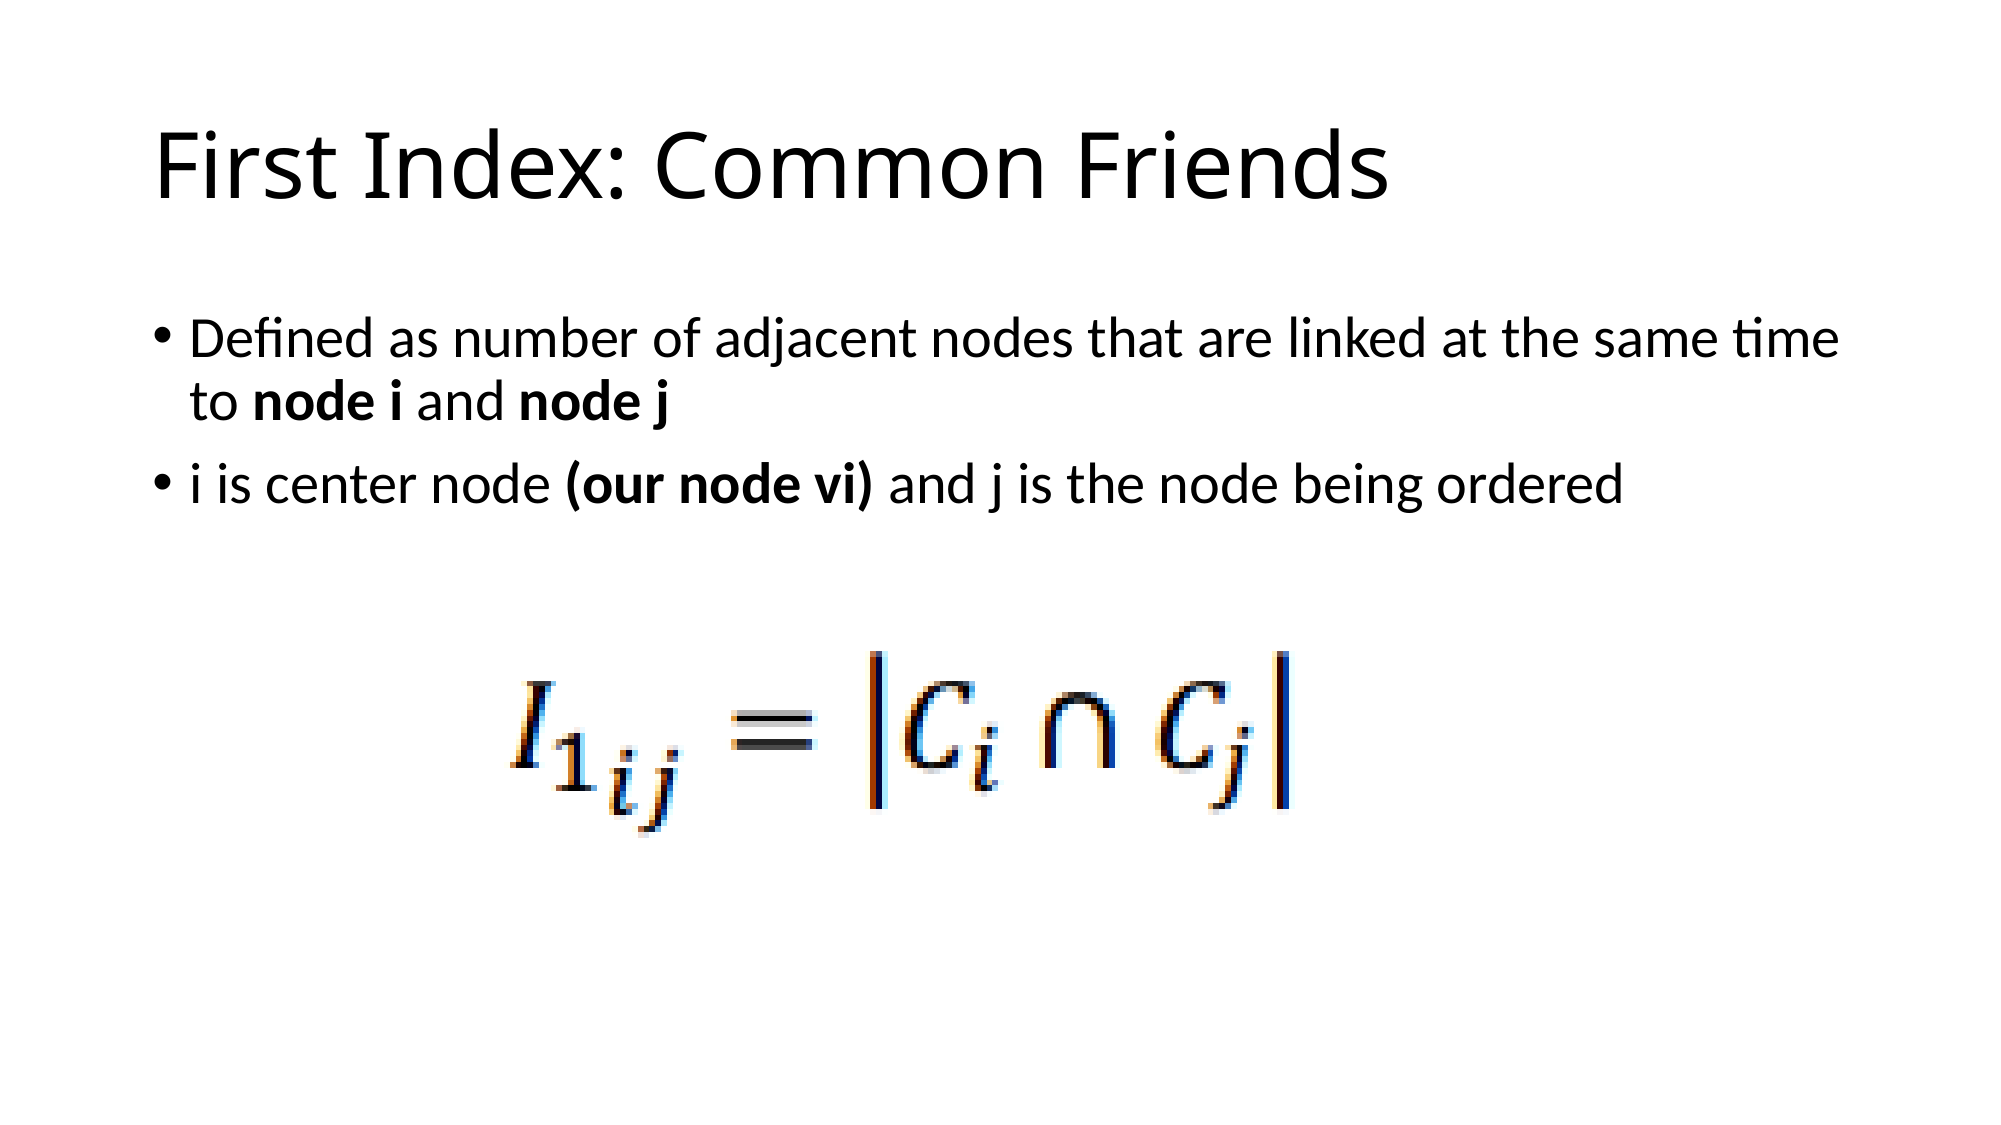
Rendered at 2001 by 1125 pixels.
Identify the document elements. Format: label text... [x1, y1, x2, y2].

list Defined as number of adjacent nodes that are linked at the same time to node i and node j i is center node (our node vi) and j is the node being ordered [137, 299, 1863, 1014]
picture [394, 582, 1400, 885]
title First Index: Common Friends [137, 59, 1863, 278]
